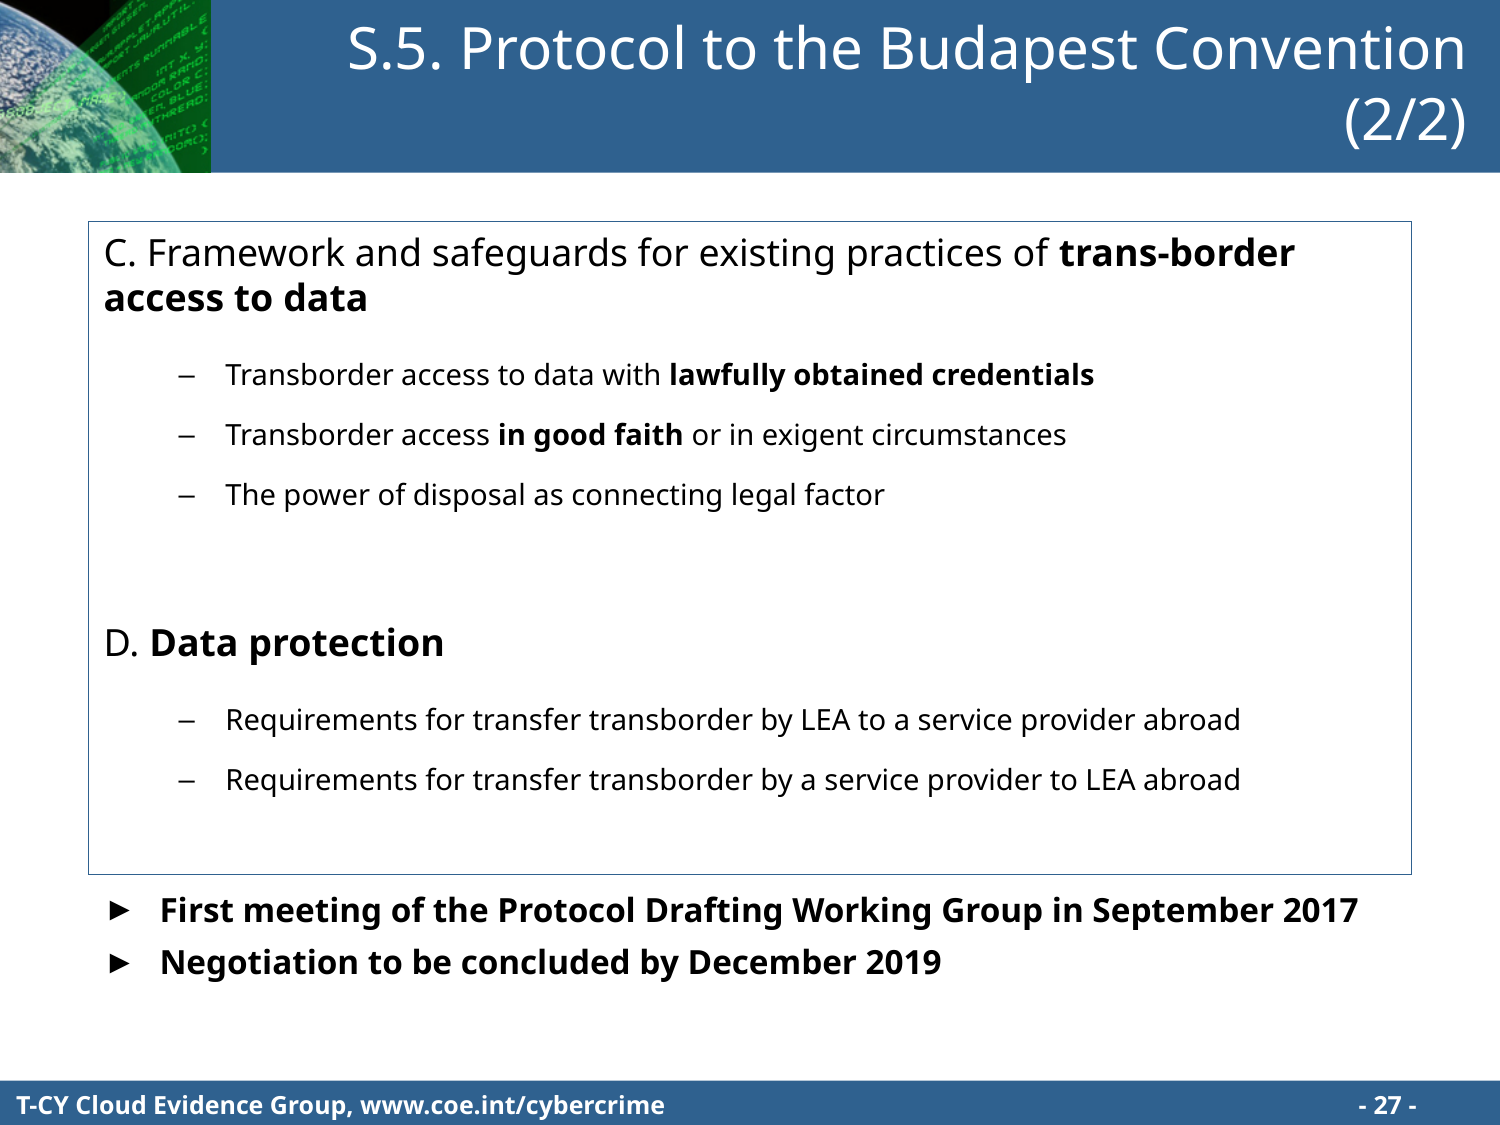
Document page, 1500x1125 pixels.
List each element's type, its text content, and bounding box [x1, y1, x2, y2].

picture [0, 0, 212, 173]
text_box T-CY Cloud Evidence Group, www.coe.int/cybercrime - 27 - [1, 1082, 1500, 1125]
text_box [214, 0, 1500, 175]
text_box [0, 1079, 1500, 1125]
text_box S.5. Protocol to the Budapest Convention (2/2) [230, 4, 1483, 160]
list C. Framework and safeguards for existing practices of trans-border access to data Transborder access to data with lawfully obtained credentials Transborder access in good faith or in exigent circumstances The power of disposal as connecting legal factor D. Data protection Requirements for transfer transborder by LEA to a service provider abroad Requirements for transfer transborder by a service provider to LEA abroad [88, 221, 1412, 875]
text_box First meeting of the Protocol Drafting Working Group in September 2017 Negotiation to be concluded by December 2019 [88, 881, 1412, 989]
